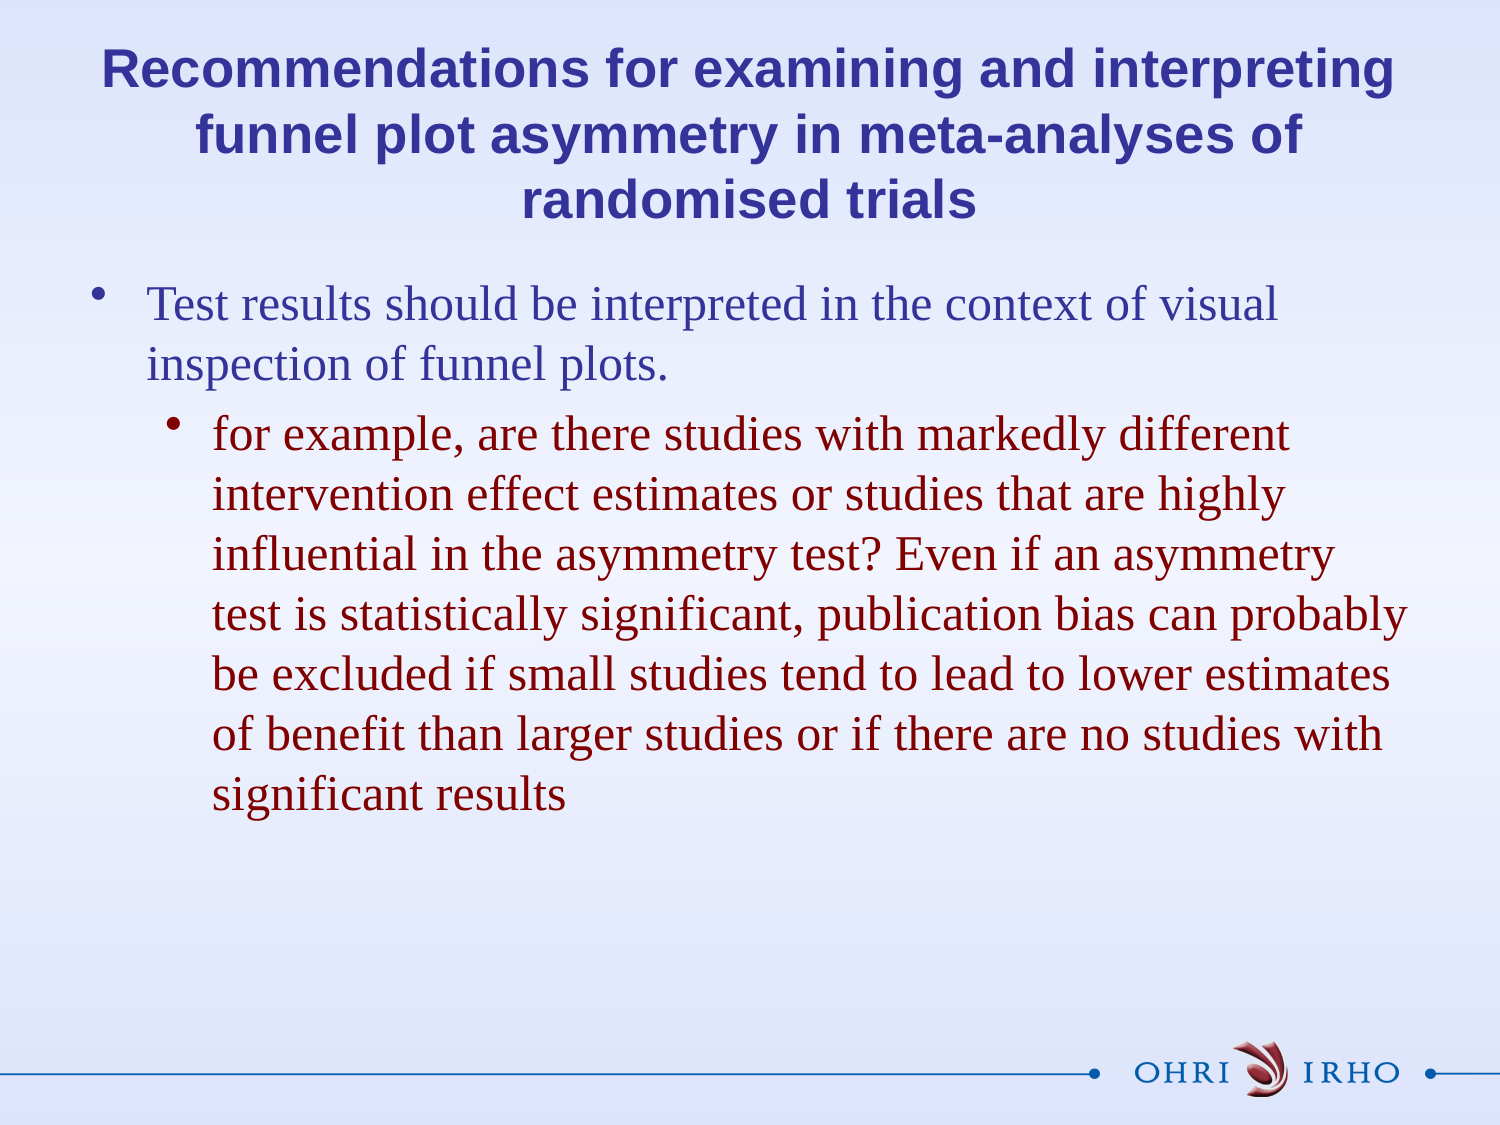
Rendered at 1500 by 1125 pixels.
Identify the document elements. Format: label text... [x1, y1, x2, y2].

title Recommendations for examining and interpreting funnel plot asymmetry in meta-analyses of randomised trials [24, 24, 1475, 238]
picture [0, 0, 1500, 1125]
list Test results should be interpreted in the context of visual inspection of funnel plots. for example, are there studies with markedly different intervention effect estimates or studies that are highly influential in the asymmetry test? Even if an asymmetry test is statistically significant, publication bias can probably be excluded if small studies tend to lead to lower estimates of benefit than larger studies or if there are no studies with significant results [75, 262, 1425, 1075]
